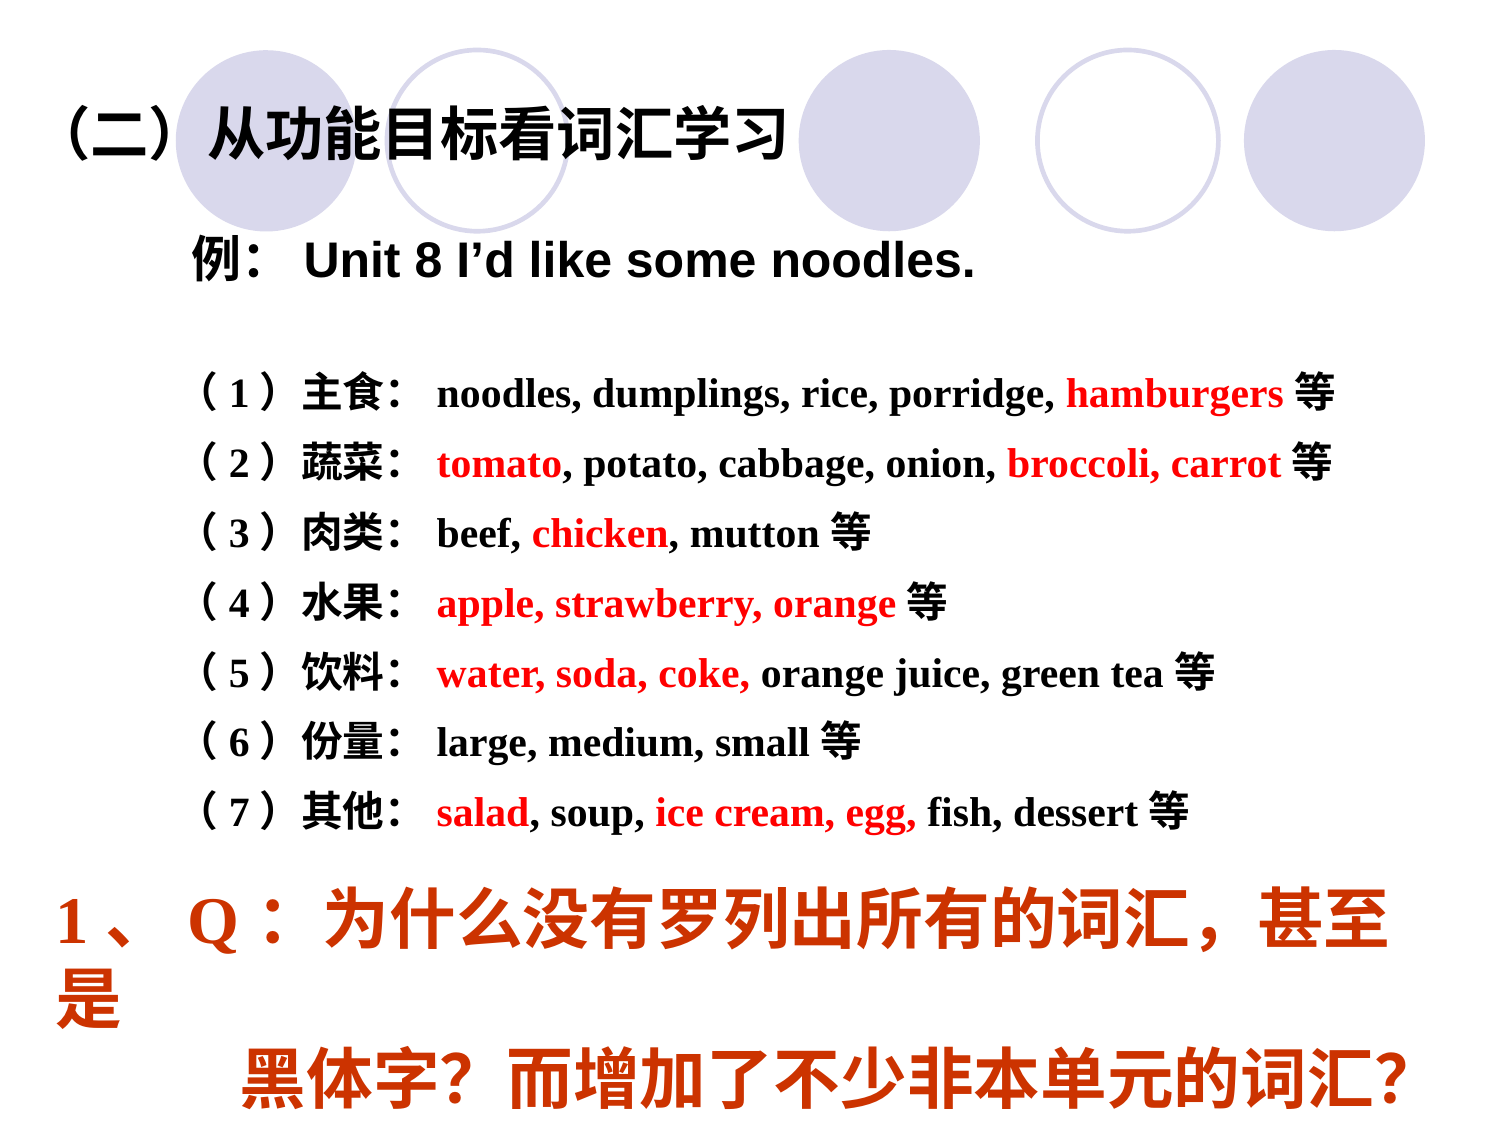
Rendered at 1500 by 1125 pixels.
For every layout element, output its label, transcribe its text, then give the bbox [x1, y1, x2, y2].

text_box 例：Unit 8 I’d like some noodles. [176, 219, 992, 295]
text_box （1）主食：noodles, dumplings, rice, porridge, hamburgers等 （2）蔬菜：tomato, potato, cabbage, onion, broccoli, carrot等 （3）肉类：beef, chicken, mutton等 （4）水果：apple, strawberry, orange等 （5）饮料：water, soda, coke, orange juice, green tea等 （6）份量：large, medium, small等 （7）其他：salad, soup, ice cream, egg, fish, dessert等 [162, 338, 1351, 843]
text_box 1、Q：为什么没有罗列出所有的词汇，甚至是 黑体字？而增加了不少非本单元的词汇？ [41, 869, 1460, 1125]
text_box （二）从功能目标看词汇学习 [17, 90, 1448, 175]
